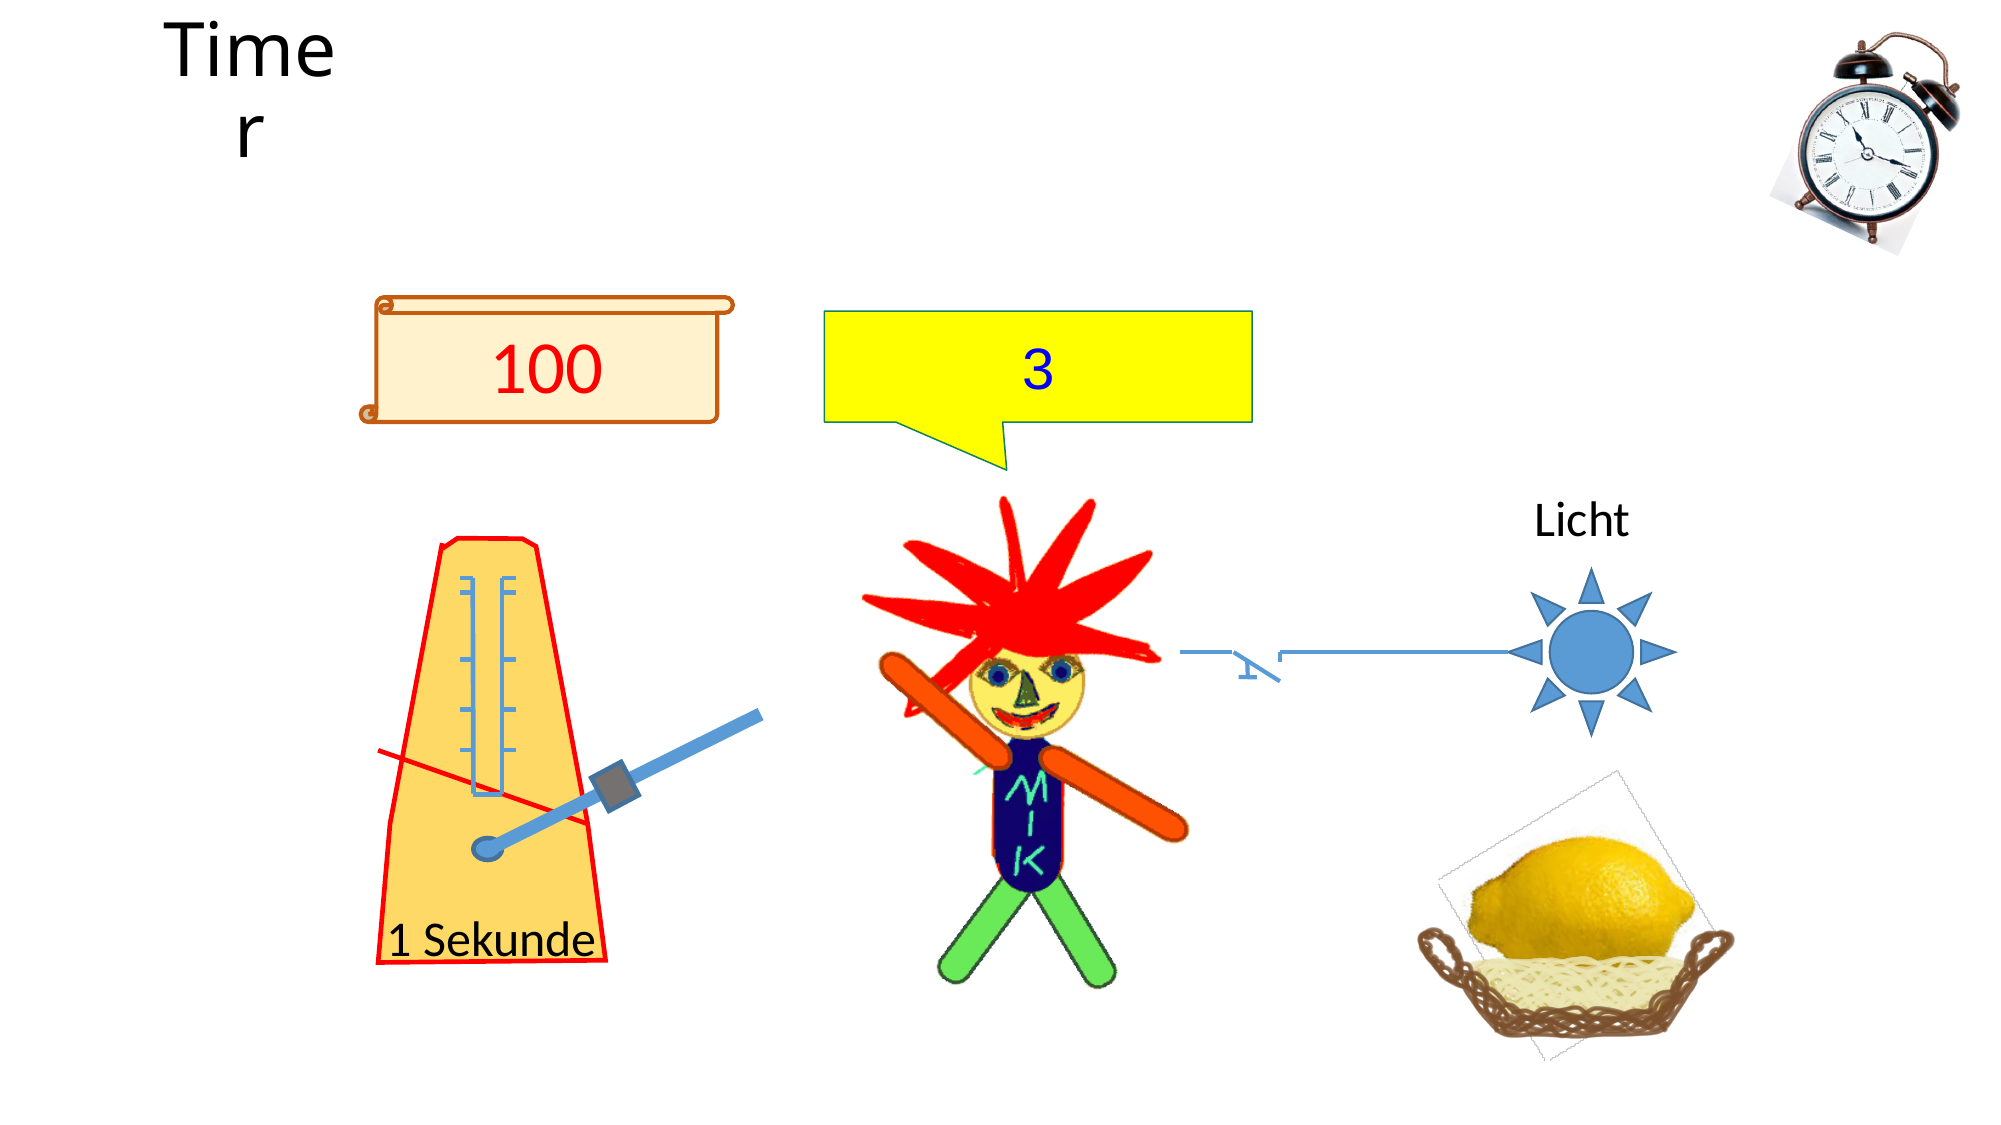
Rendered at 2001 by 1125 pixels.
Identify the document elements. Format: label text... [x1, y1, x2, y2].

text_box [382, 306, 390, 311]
title Timer [139, 108, 361, 182]
text_box EQ CMP [363, 408, 374, 420]
text_box 100 [359, 296, 734, 424]
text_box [1206, 569, 1675, 735]
text_box 3 [824, 311, 1253, 471]
picture [840, 478, 1206, 1004]
picture [1382, 772, 1770, 1107]
picture [1769, 0, 1990, 257]
text_box Licht [1519, 478, 1646, 554]
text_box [226, 714, 761, 980]
text_box [409, 537, 569, 714]
